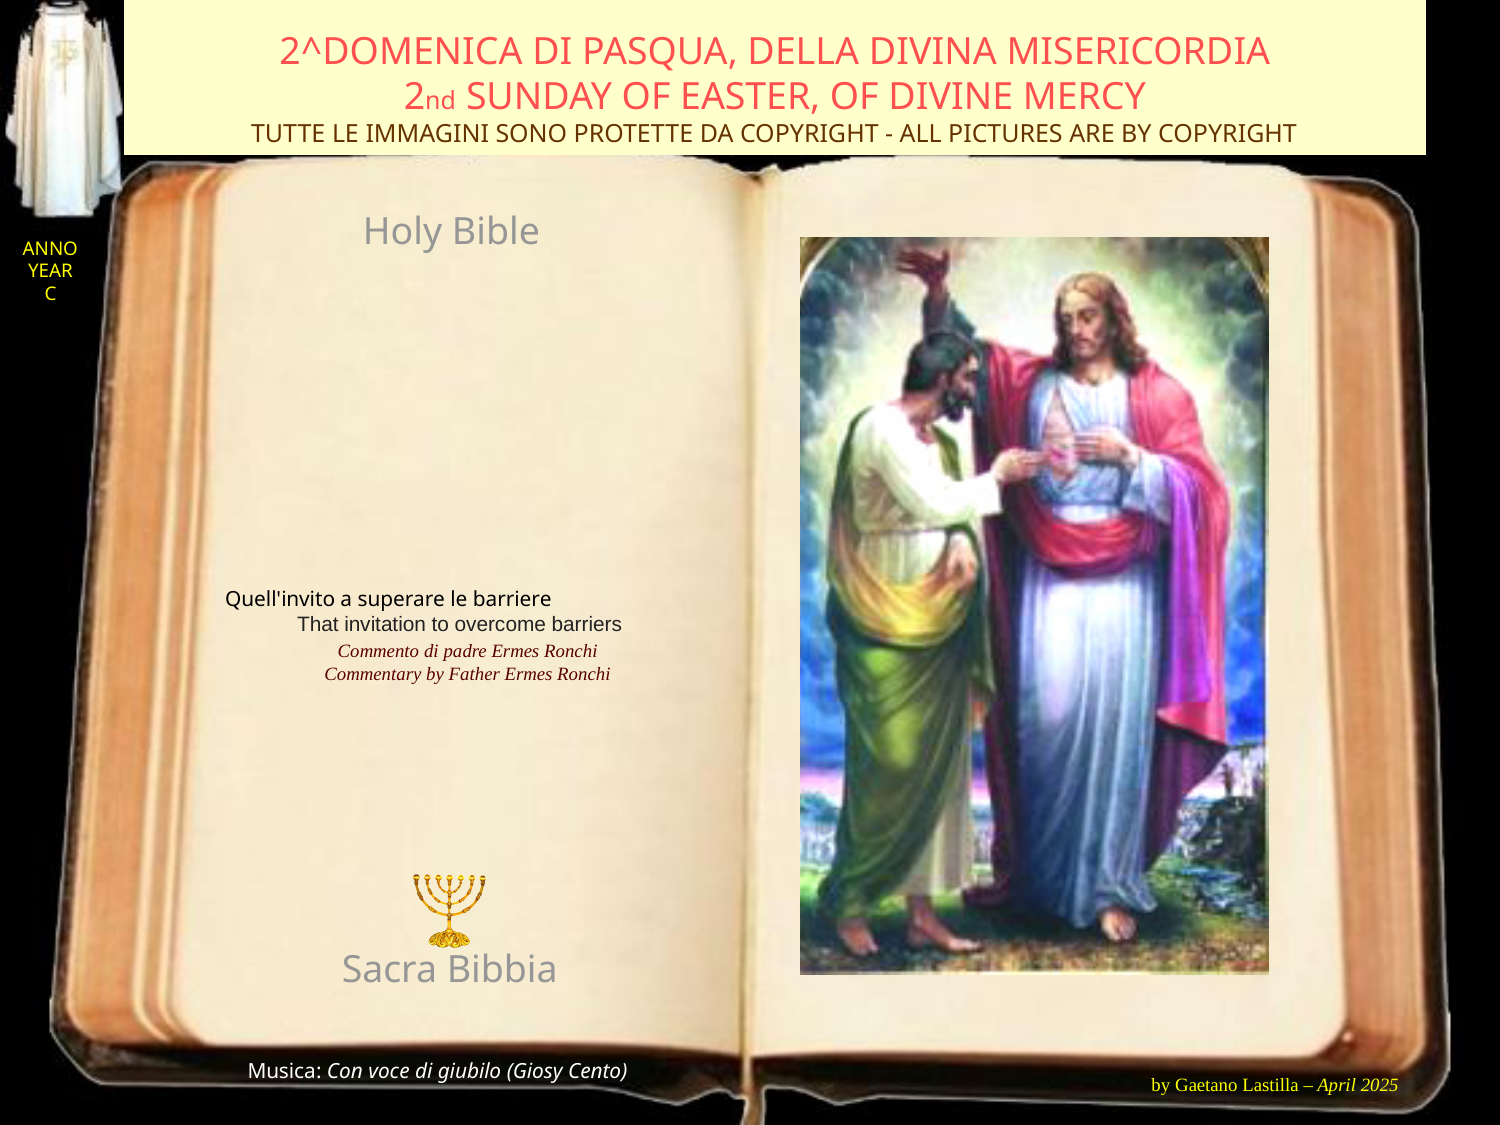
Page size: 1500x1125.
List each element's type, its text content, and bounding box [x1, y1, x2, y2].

text_box Sacra Bibbia [187, 937, 713, 998]
text_box Holy Bible [348, 199, 556, 260]
text_box Musica: Con voce di giubilo (Giosy Cento) [137, 1050, 738, 1090]
text_box Commento di padre Ermes Ronchi Commentary by Father Ermes Ronchi [292, 631, 643, 691]
text_box by Gaetano Lastilla – April 2025 [993, 1065, 1500, 1103]
text_box Quell'invito a superare le barriere That invitation to overcome barriers [199, 578, 725, 643]
text_box ANNO YEAR C [7, 229, 93, 312]
picture [0, 0, 1500, 1125]
text_box 2^DOMENICA DI PASQUA, DELLA DIVINA MISERICORDIA 2nd SUNDAY OF EASTER, OF DIVINE MERCY TUTTE LE IMMAGINI SONO PROTETTE DA COPYRIGHT - ALL PICTURES ARE BY COPYRIGHT [125, 0, 1425, 155]
